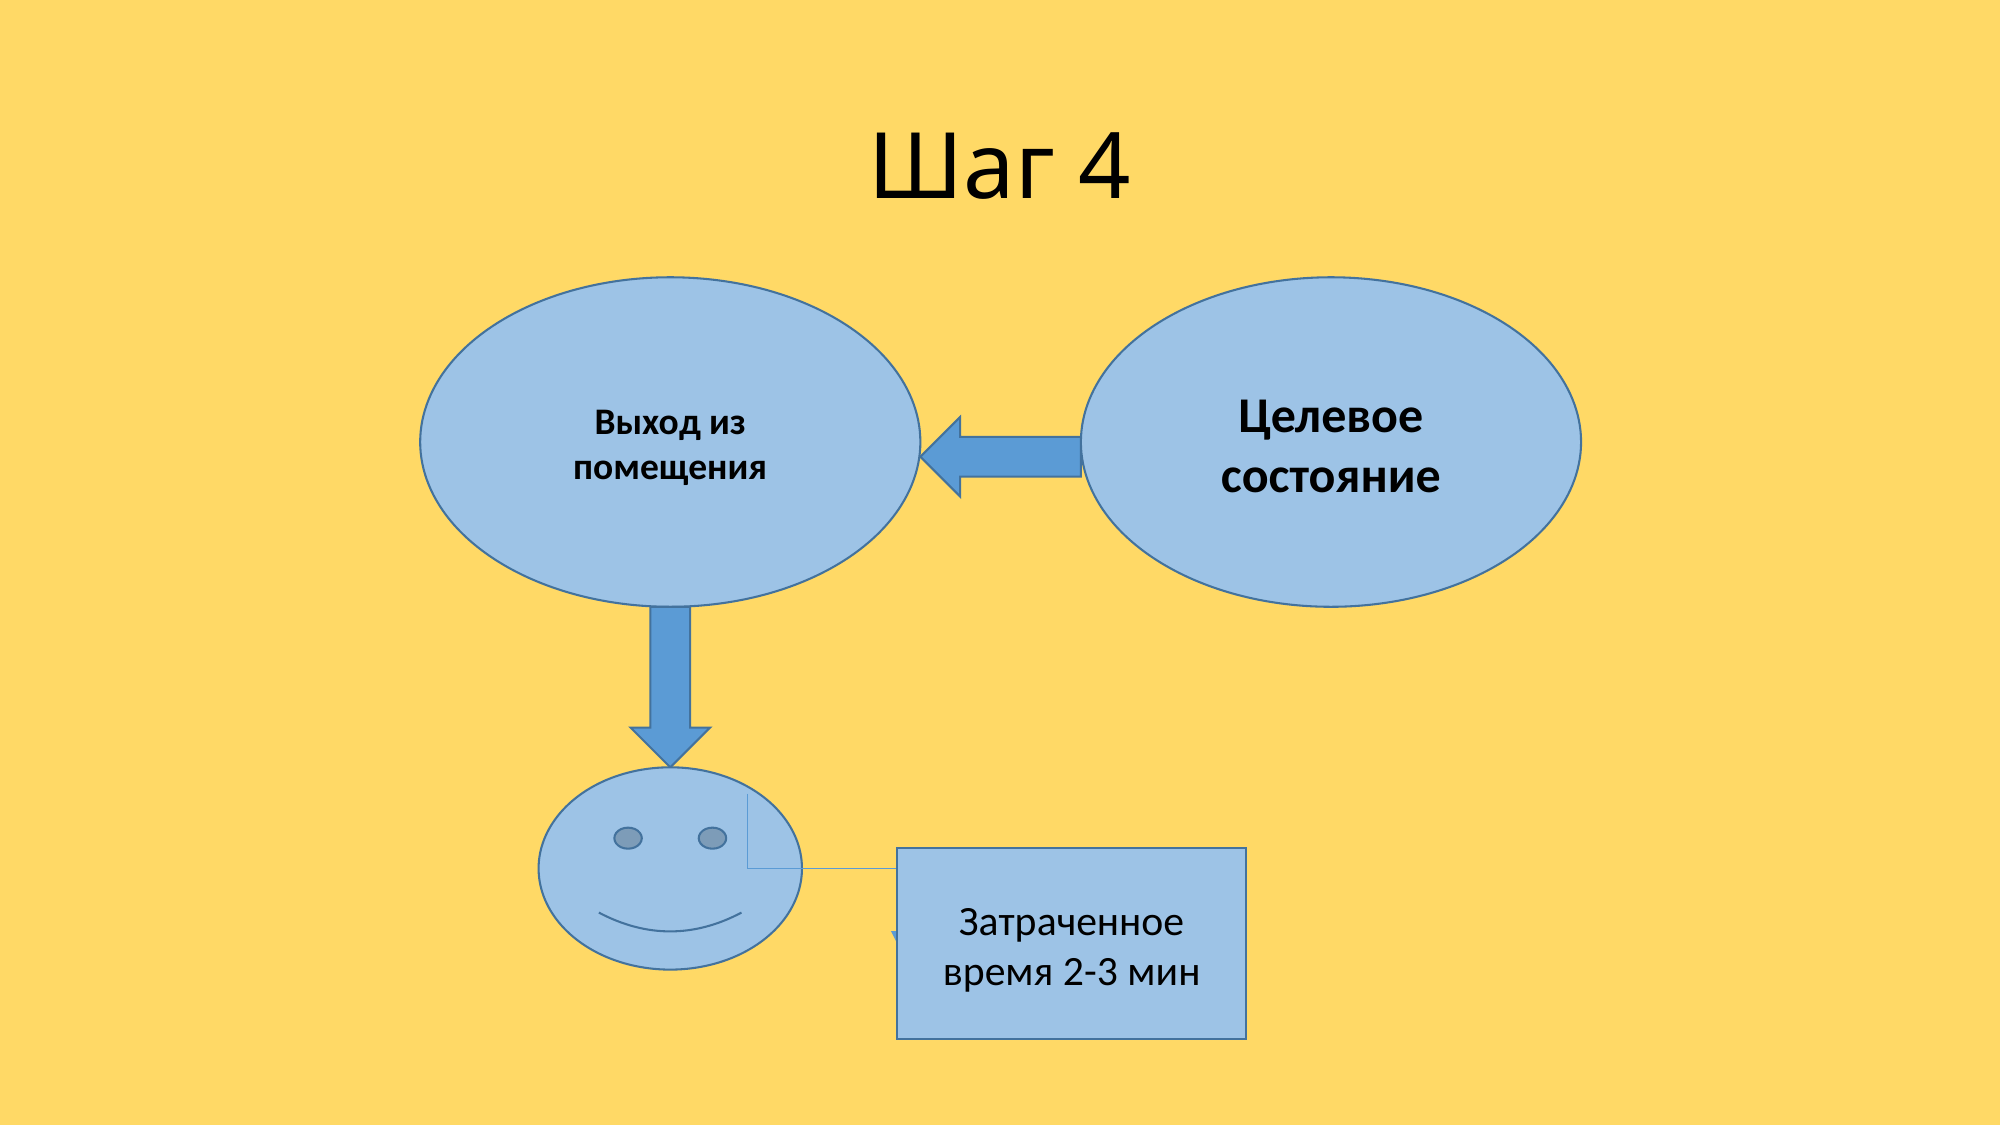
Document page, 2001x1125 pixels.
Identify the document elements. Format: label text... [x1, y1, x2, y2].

text_box Целевое состояние [1080, 276, 1583, 608]
text_box Выход из помещения [419, 276, 922, 608]
text_box [628, 605, 713, 766]
title Шаг 4 [137, 59, 1863, 278]
text_box [918, 414, 1082, 500]
text_box Затраченное время 2-3 мин [896, 847, 1247, 1040]
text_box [747, 793, 898, 944]
text_box [537, 766, 760, 971]
